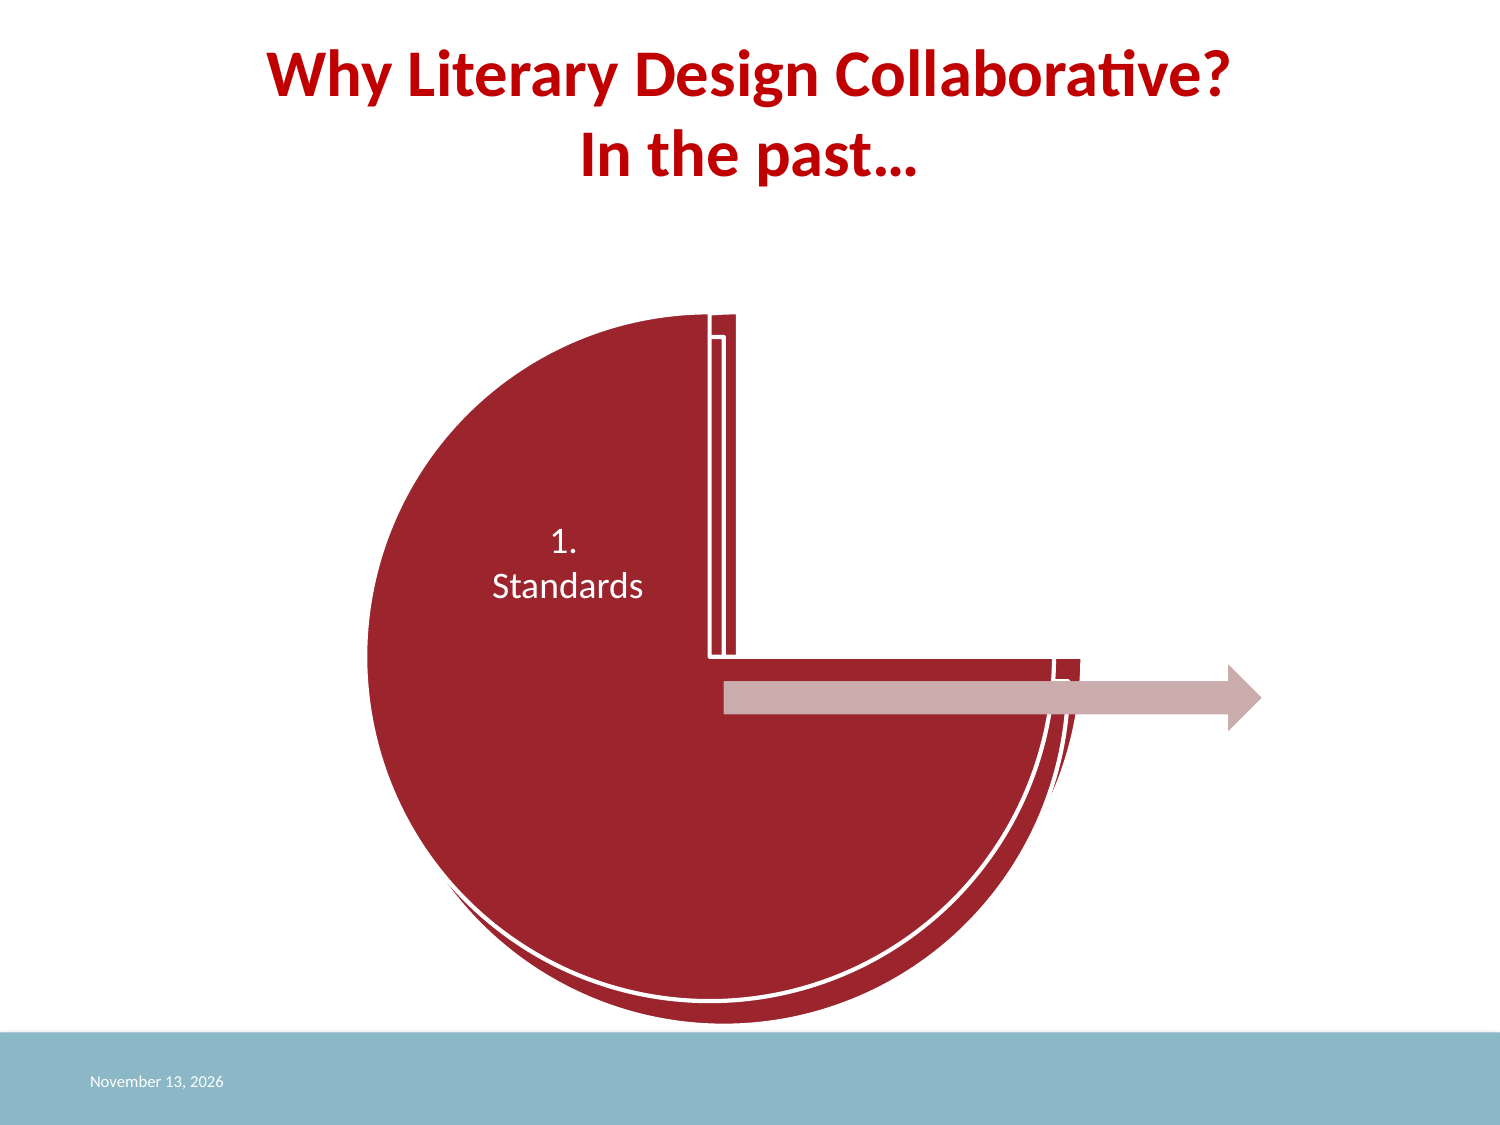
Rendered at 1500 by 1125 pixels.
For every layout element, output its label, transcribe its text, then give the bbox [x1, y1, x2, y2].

title Why Literary Design Collaborative? In the past… [74, 29, 1426, 192]
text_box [186, 201, 1262, 1022]
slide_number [75, 1051, 425, 1112]
